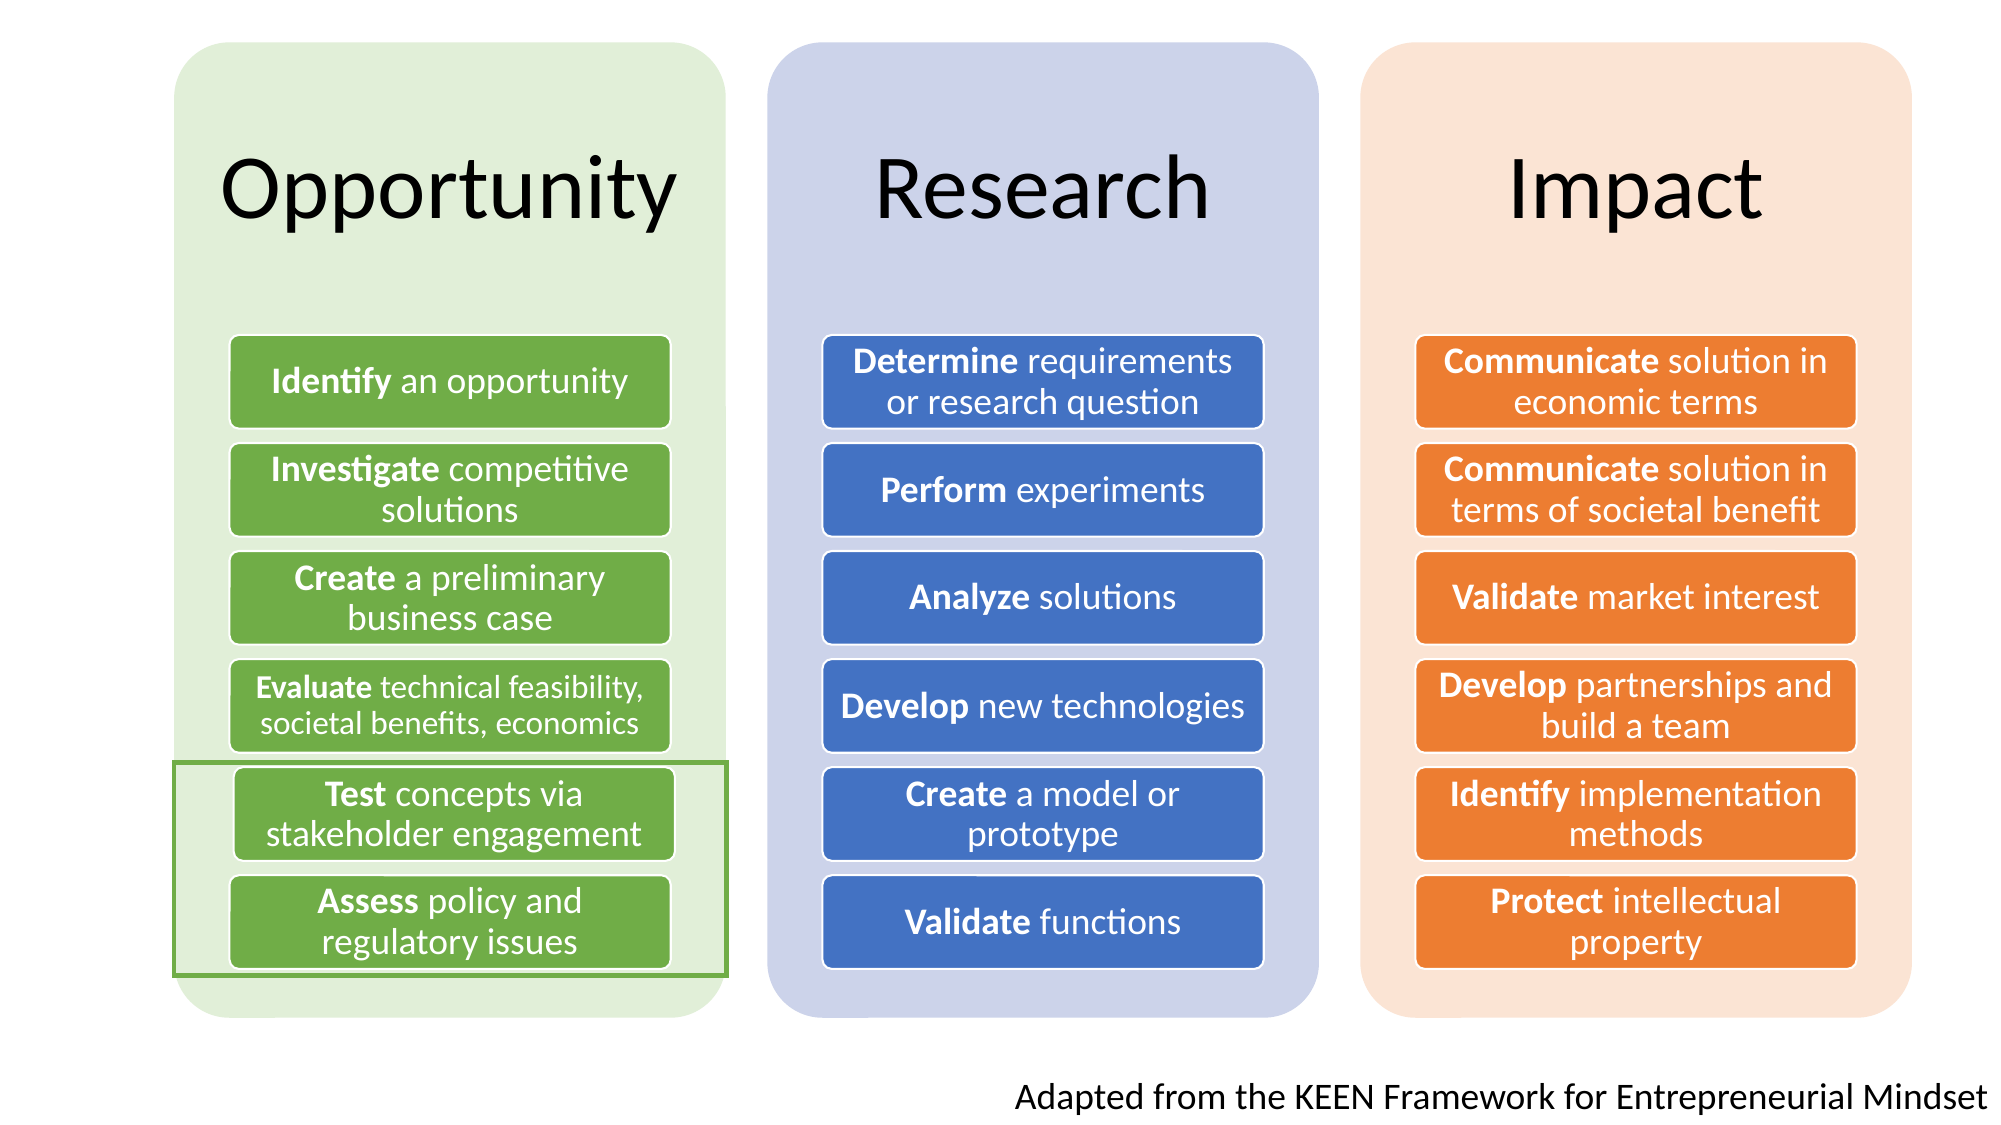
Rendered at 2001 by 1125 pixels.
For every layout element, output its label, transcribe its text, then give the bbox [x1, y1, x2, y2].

text_box Adapted from the KEEN Framework for Entrepreneurial Mindset [999, 1064, 2000, 1125]
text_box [173, 42, 1913, 1018]
